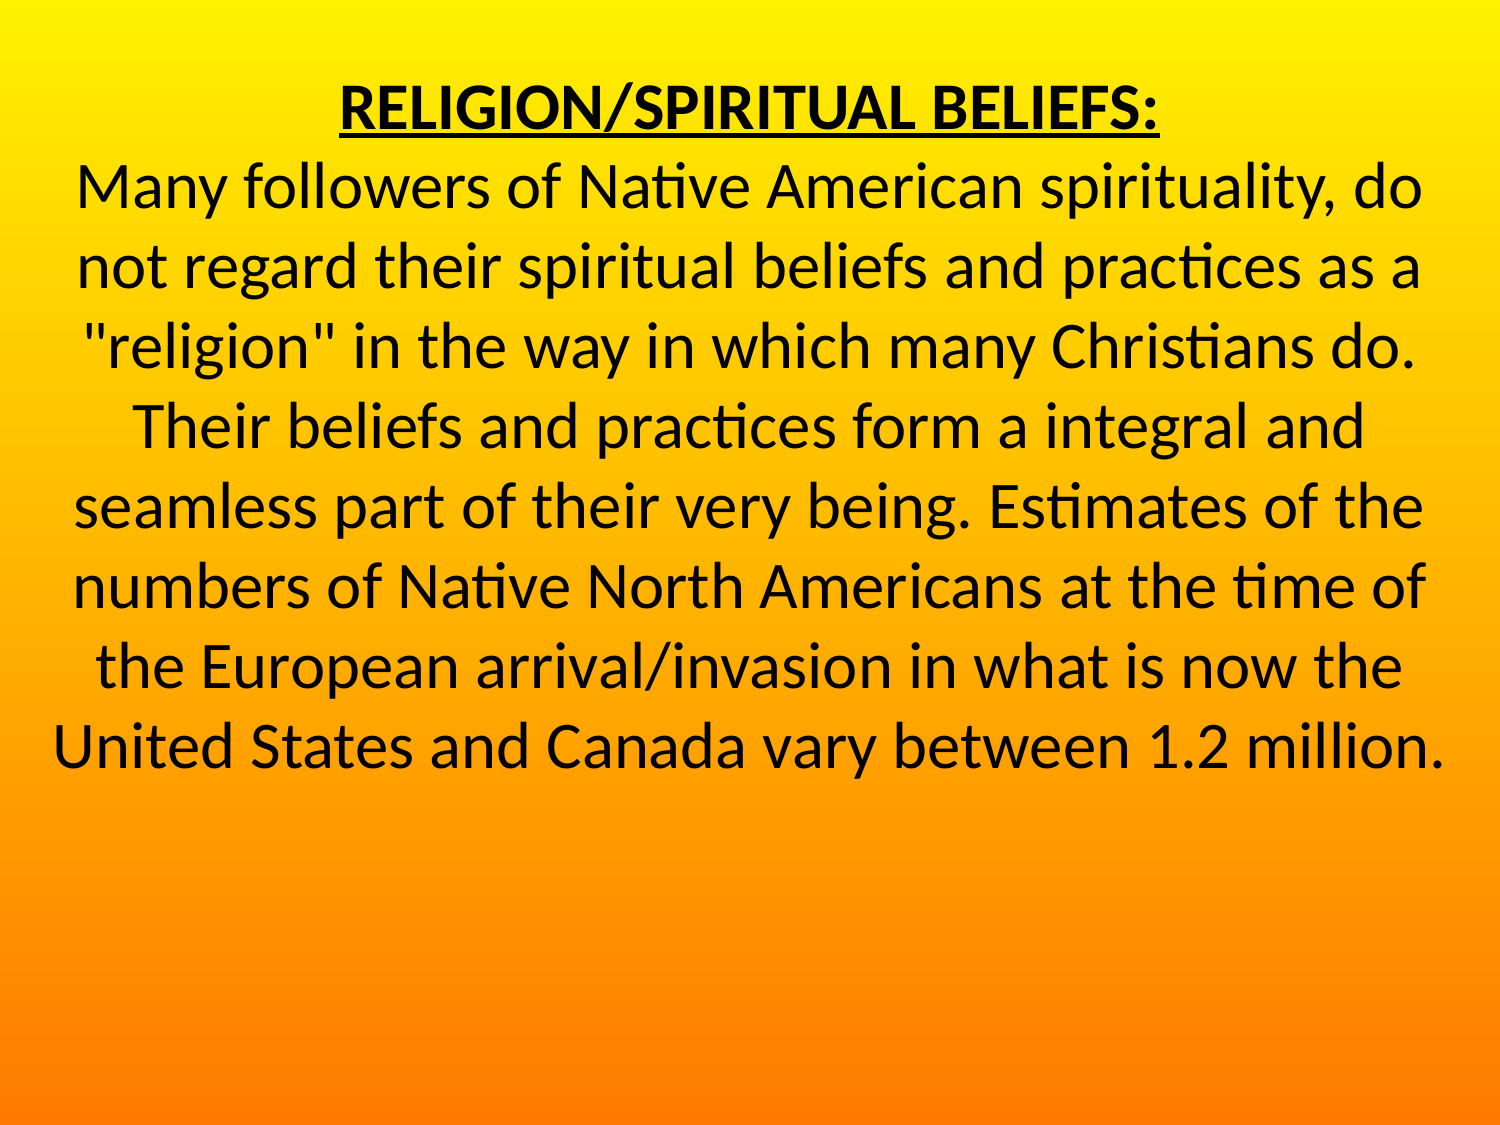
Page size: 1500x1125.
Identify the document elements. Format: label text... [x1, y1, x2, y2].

text_box RELIGION/SPIRITUAL BELIEFS: Many followers of Native American spirituality, do not regard their spiritual beliefs and practices as a "religion" in the way in which many Christians do. Their beliefs and practices form a integral and seamless part of their very being. Estimates of the numbers of Native North Americans at the time of the European arrival/invasion in what is now the United States and Canada vary between 1.2 million. [37, 55, 1463, 950]
